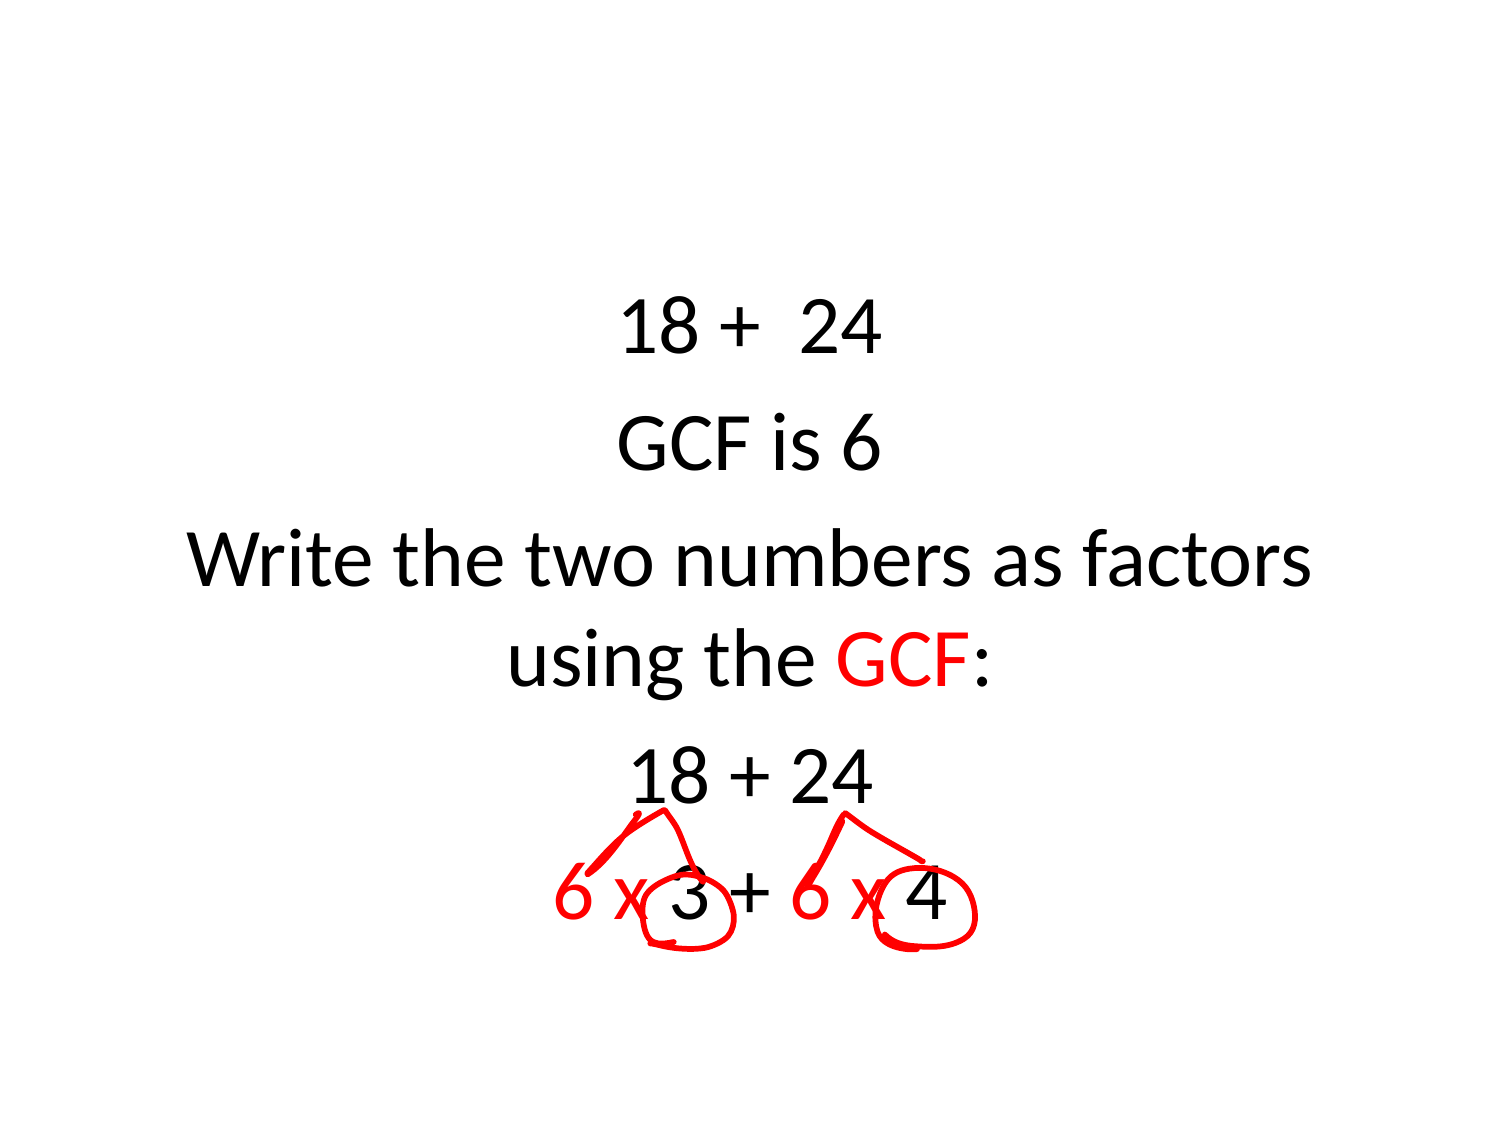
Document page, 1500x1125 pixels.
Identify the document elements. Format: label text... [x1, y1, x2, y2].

list 18 + 24 GCF is 6 Write the two numbers as factors using the GCF: 18 + 24 6 x 3 + 6 x 4 [74, 262, 1426, 1006]
